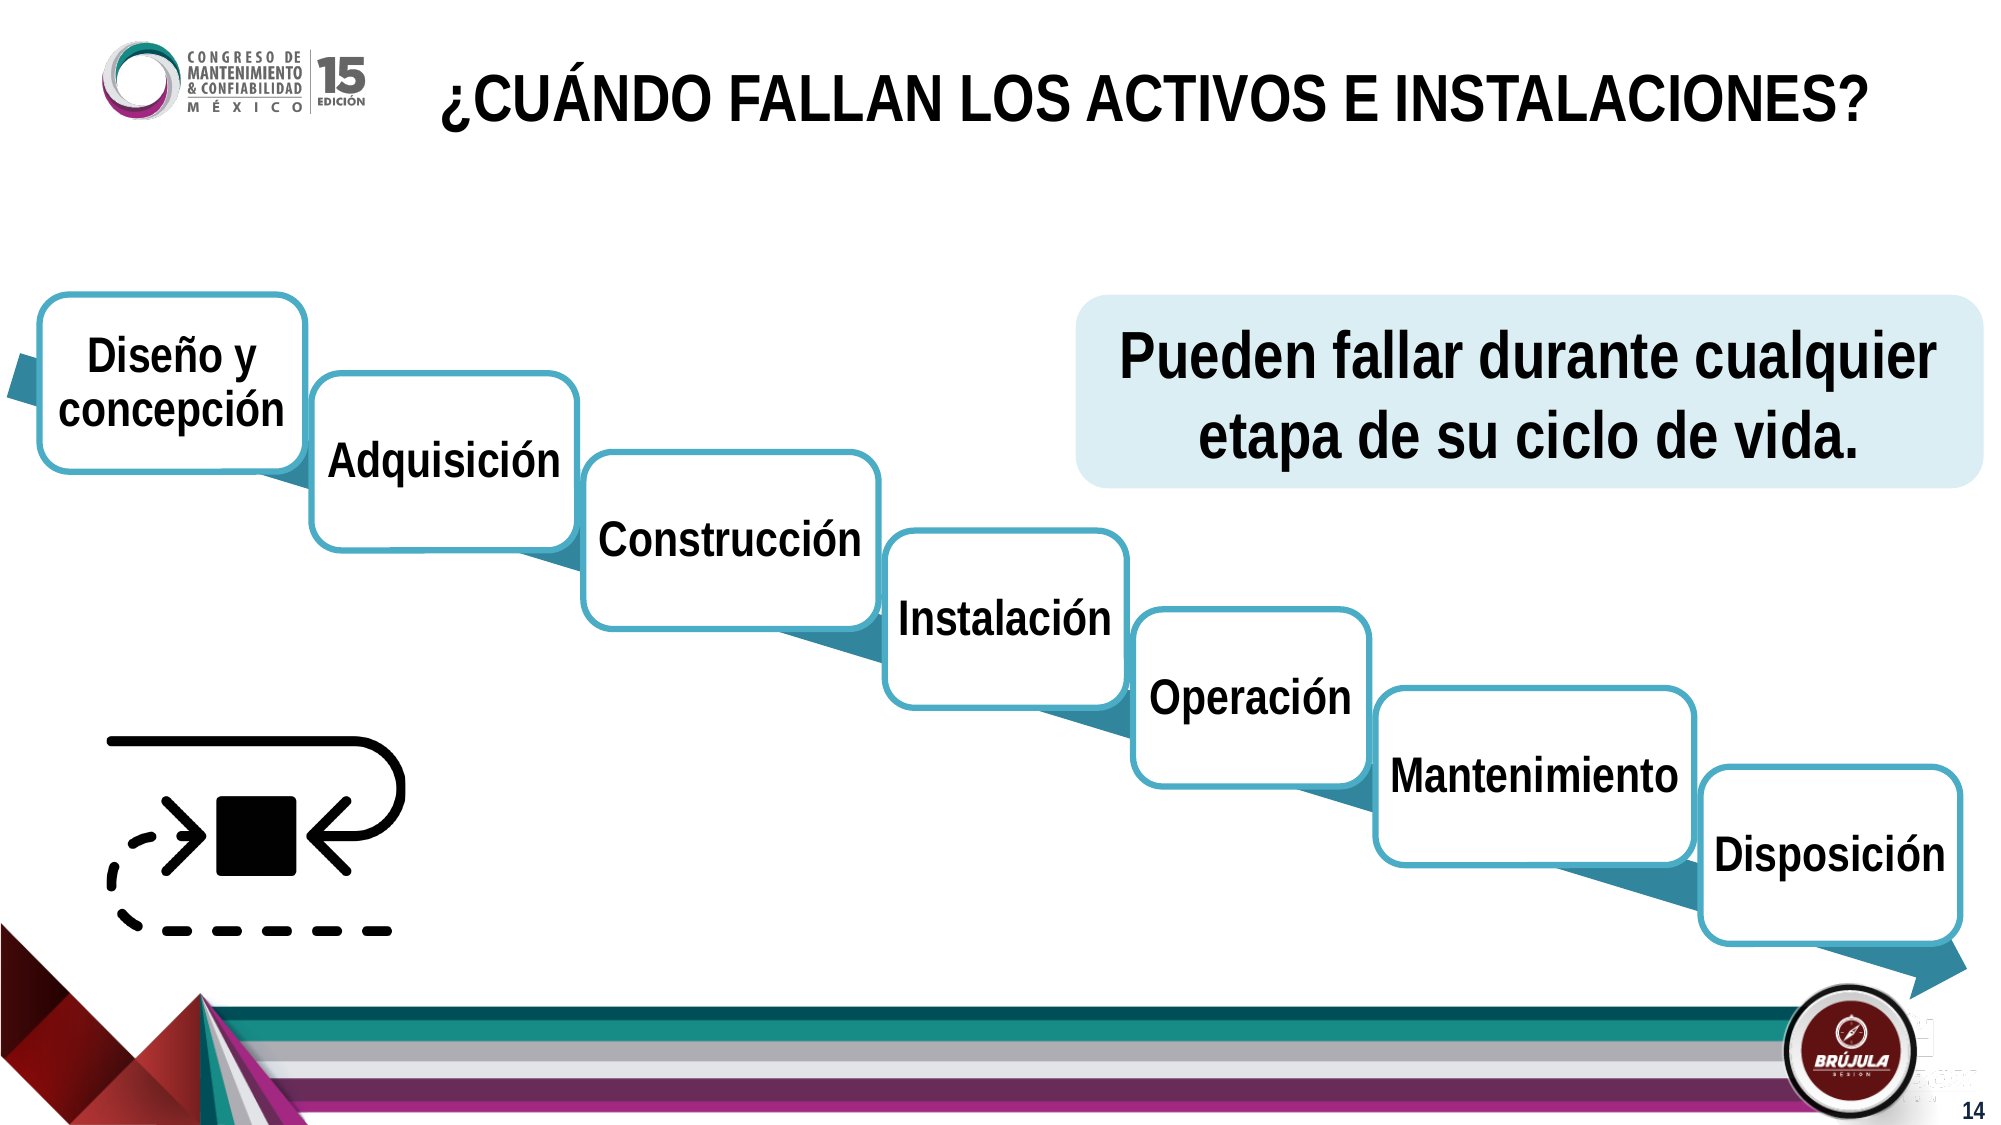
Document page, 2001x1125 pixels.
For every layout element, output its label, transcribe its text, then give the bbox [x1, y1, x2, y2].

text_box Disposición [1699, 765, 1962, 945]
text_box 14 [1650, 1087, 2000, 1124]
text_box Adquisición [310, 372, 579, 552]
text_box [512, 521, 582, 574]
text_box [252, 439, 310, 491]
text_box Pueden fallar durante cualquier etapa de su ciclo de vida. [1075, 294, 1984, 489]
text_box [5, 351, 38, 408]
text_box [1029, 688, 1131, 740]
text_box Operación [1131, 608, 1371, 788]
text_box [1549, 858, 1699, 913]
text_box [1805, 938, 1969, 1002]
title ¿CUÁNDO FALLAN LOS ACTIVOS E INSTALACIONES? [424, 20, 1918, 179]
text_box Construcción [582, 450, 880, 631]
picture [0, 711, 1977, 1125]
picture [101, 41, 366, 120]
text_box Instalación [883, 529, 1128, 709]
text_box Diseño y concepción [38, 293, 307, 473]
text_box [772, 612, 883, 665]
text_box Mantenimiento [1374, 686, 1696, 867]
text_box [1289, 762, 1374, 814]
